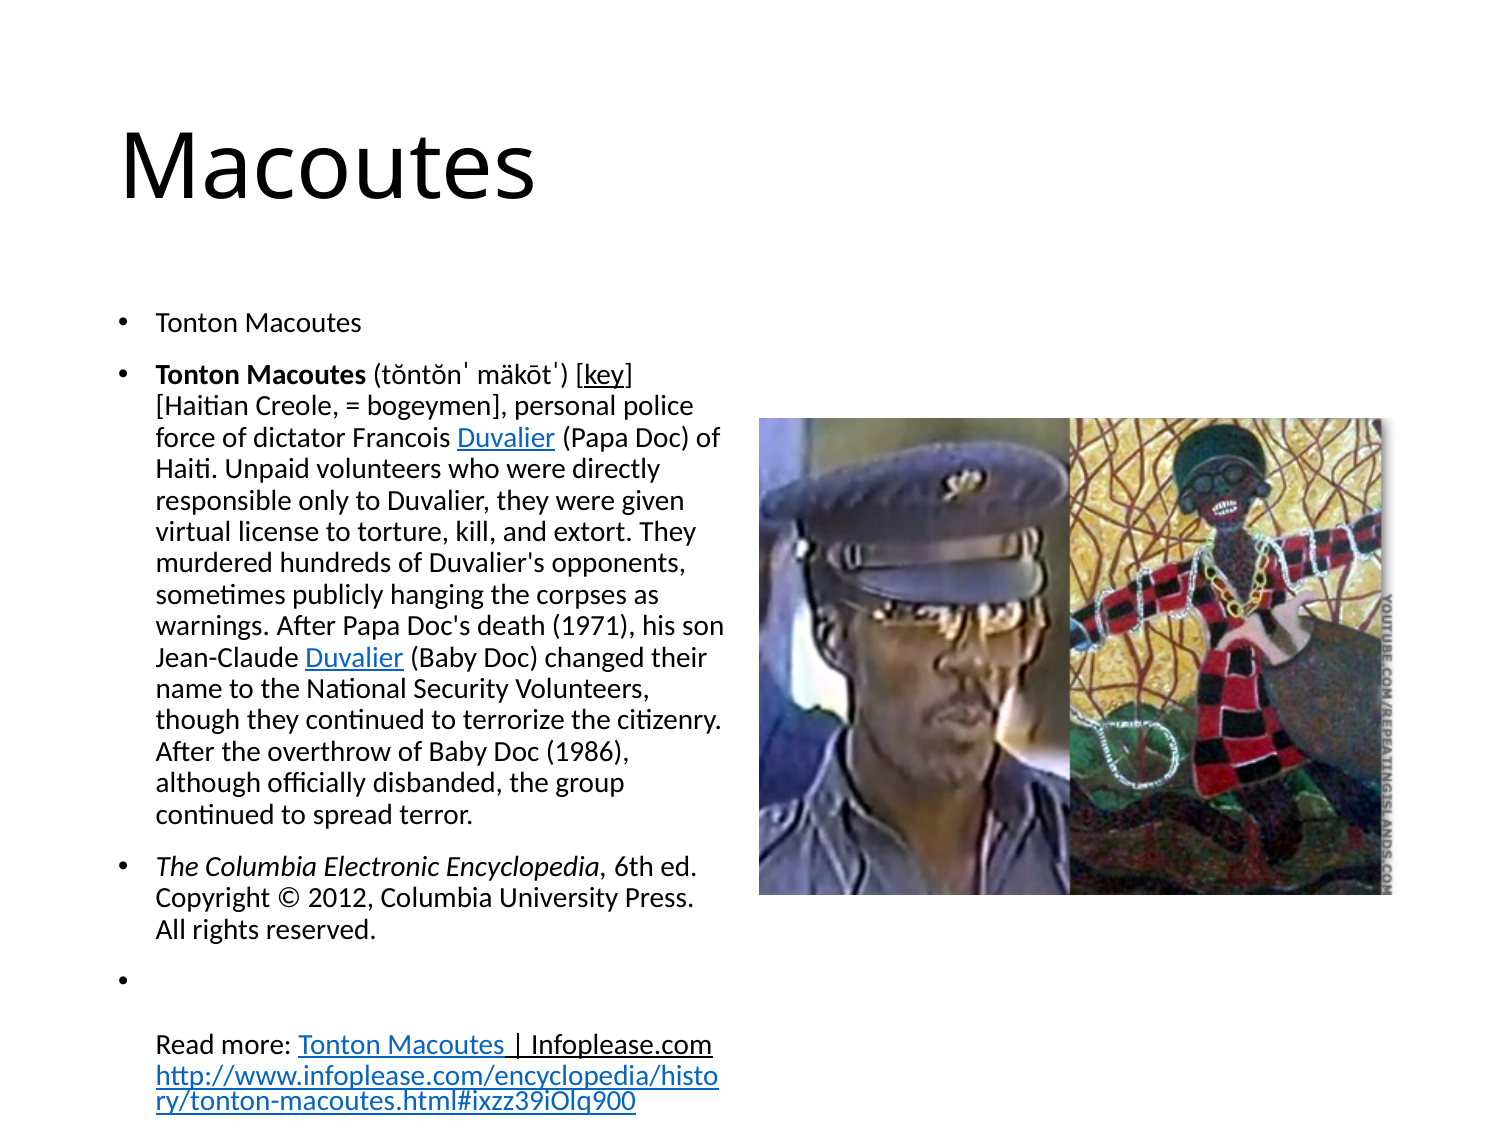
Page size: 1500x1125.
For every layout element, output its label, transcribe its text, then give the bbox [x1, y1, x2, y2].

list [759, 418, 1397, 895]
list Tonton Macoutes Tonton Macoutes (tŏntŏnˈ mäkōtˈ) [key] [Haitian Creole, = bogeymen], personal police force of dictator Francois Duvalier (Papa Doc) of Haiti. Unpaid volunteers who were directly responsible only to Duvalier, they were given virtual license to torture, kill, and extort. They murdered hundreds of Duvalier's opponents, sometimes publicly hanging the corpses as warnings. After Papa Doc's death (1971), his son Jean-Claude Duvalier (Baby Doc) changed their name to the National Security Volunteers, though they continued to terrorize the citizenry. After the overthrow of Baby Doc (1986), although officially disbanded, the group continued to spread terror. The Columbia Electronic Encyclopedia, 6th ed. Copyright © 2012, Columbia University Press. All rights reserved. Read more: Tonton Macoutes | Infoplease.com http://www.infoplease.com/encyclopedia/history/tonton-macoutes.html#ixzz39iOlq900 [103, 299, 741, 1014]
title Macoutes [103, 59, 1397, 278]
